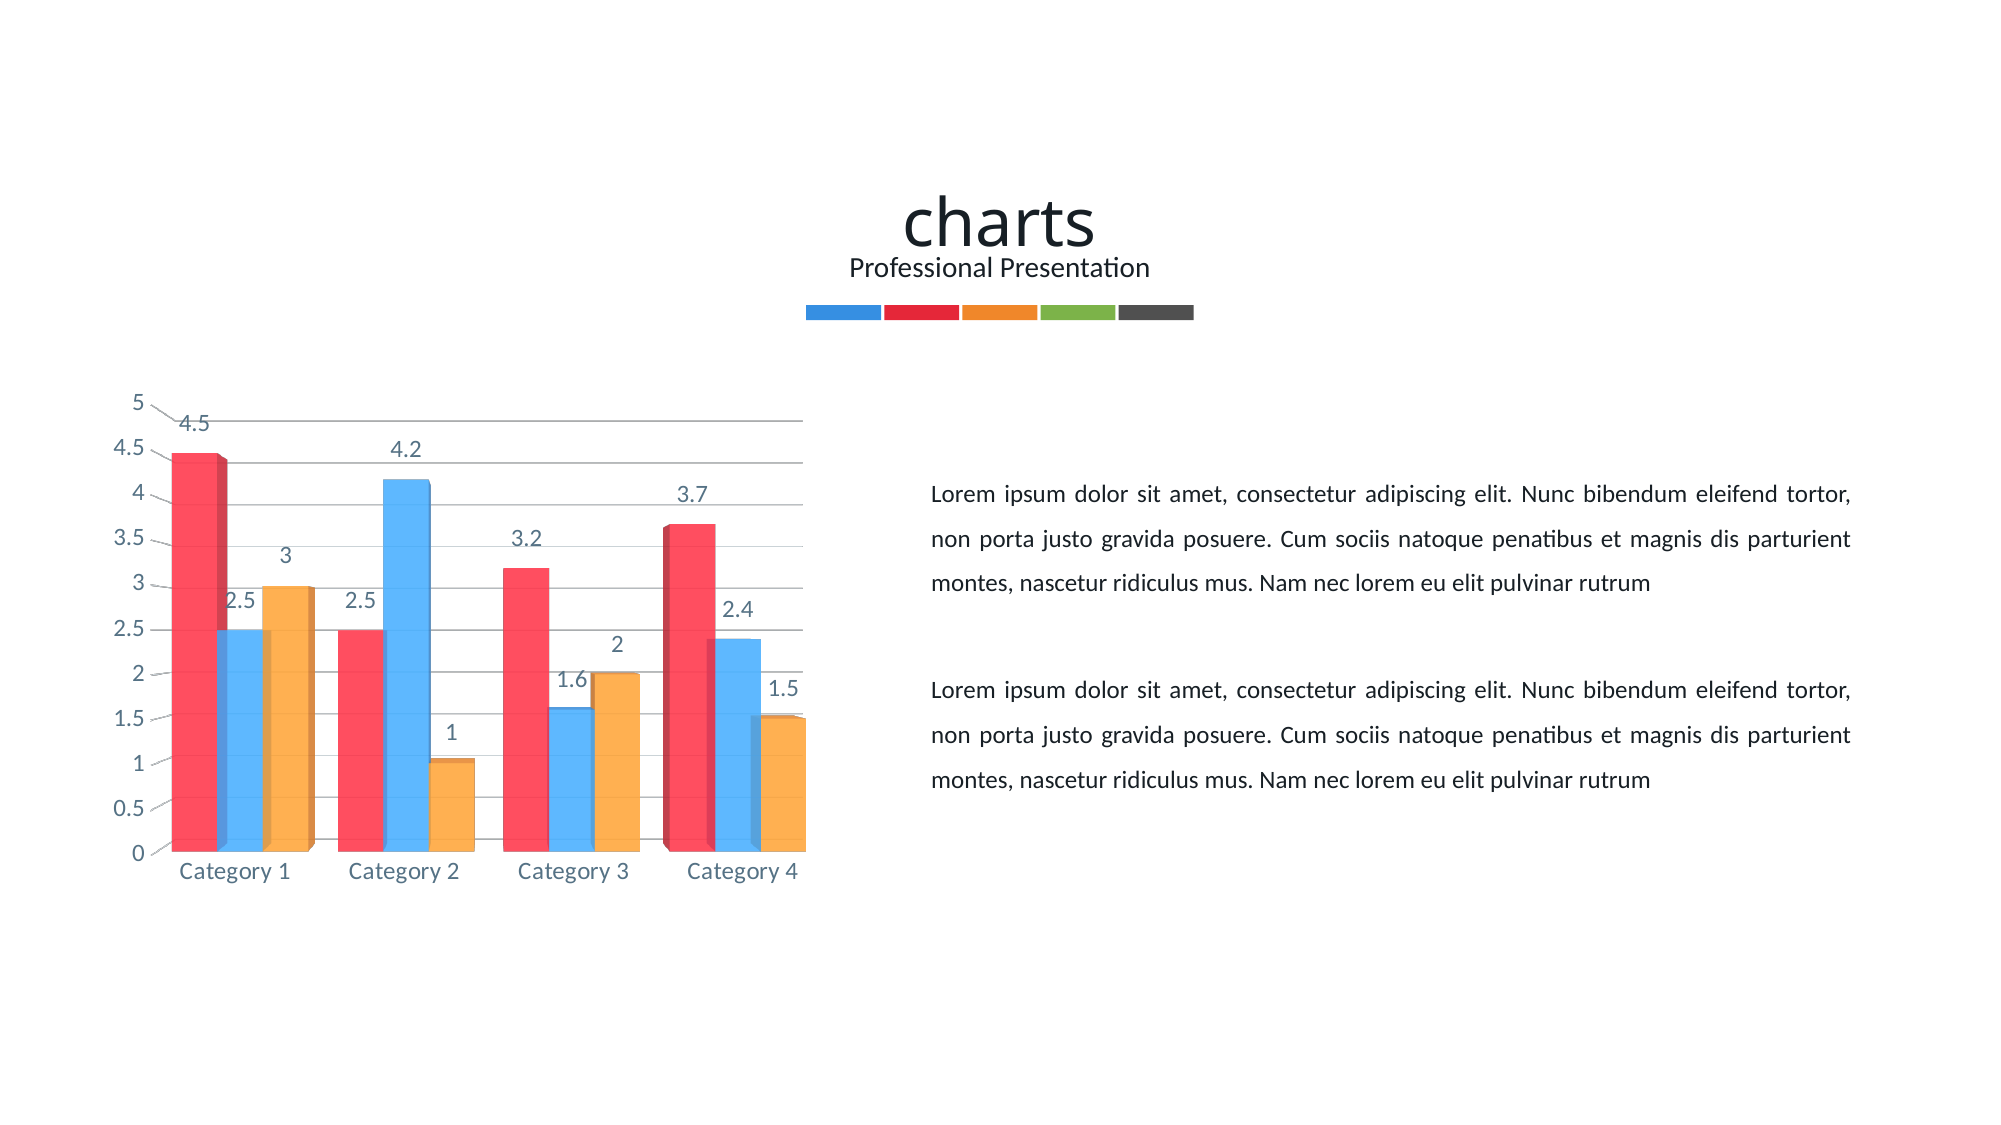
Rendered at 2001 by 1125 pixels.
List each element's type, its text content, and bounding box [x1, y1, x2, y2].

text_box Lorem ipsum dolor sit amet, consectetur adipiscing elit. Nunc bibendum eleifend tortor, non porta justo gravida posuere. Cum sociis natoque penatibus et magnis dis parturient montes, nascetur ridiculus mus. Nam nec lorem eu elit pulvinar rutrum [971, 454, 1868, 605]
text_box Lorem ipsum dolor sit amet, consectetur adipiscing elit. Nunc bibendum eleifend tortor, non porta justo gravida posuere. Cum sociis natoque penatibus et magnis dis parturient montes, nascetur ridiculus mus. Nam nec lorem eu elit pulvinar rutrum [971, 651, 1868, 802]
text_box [0, 172, 2000, 321]
chart [102, 367, 971, 929]
